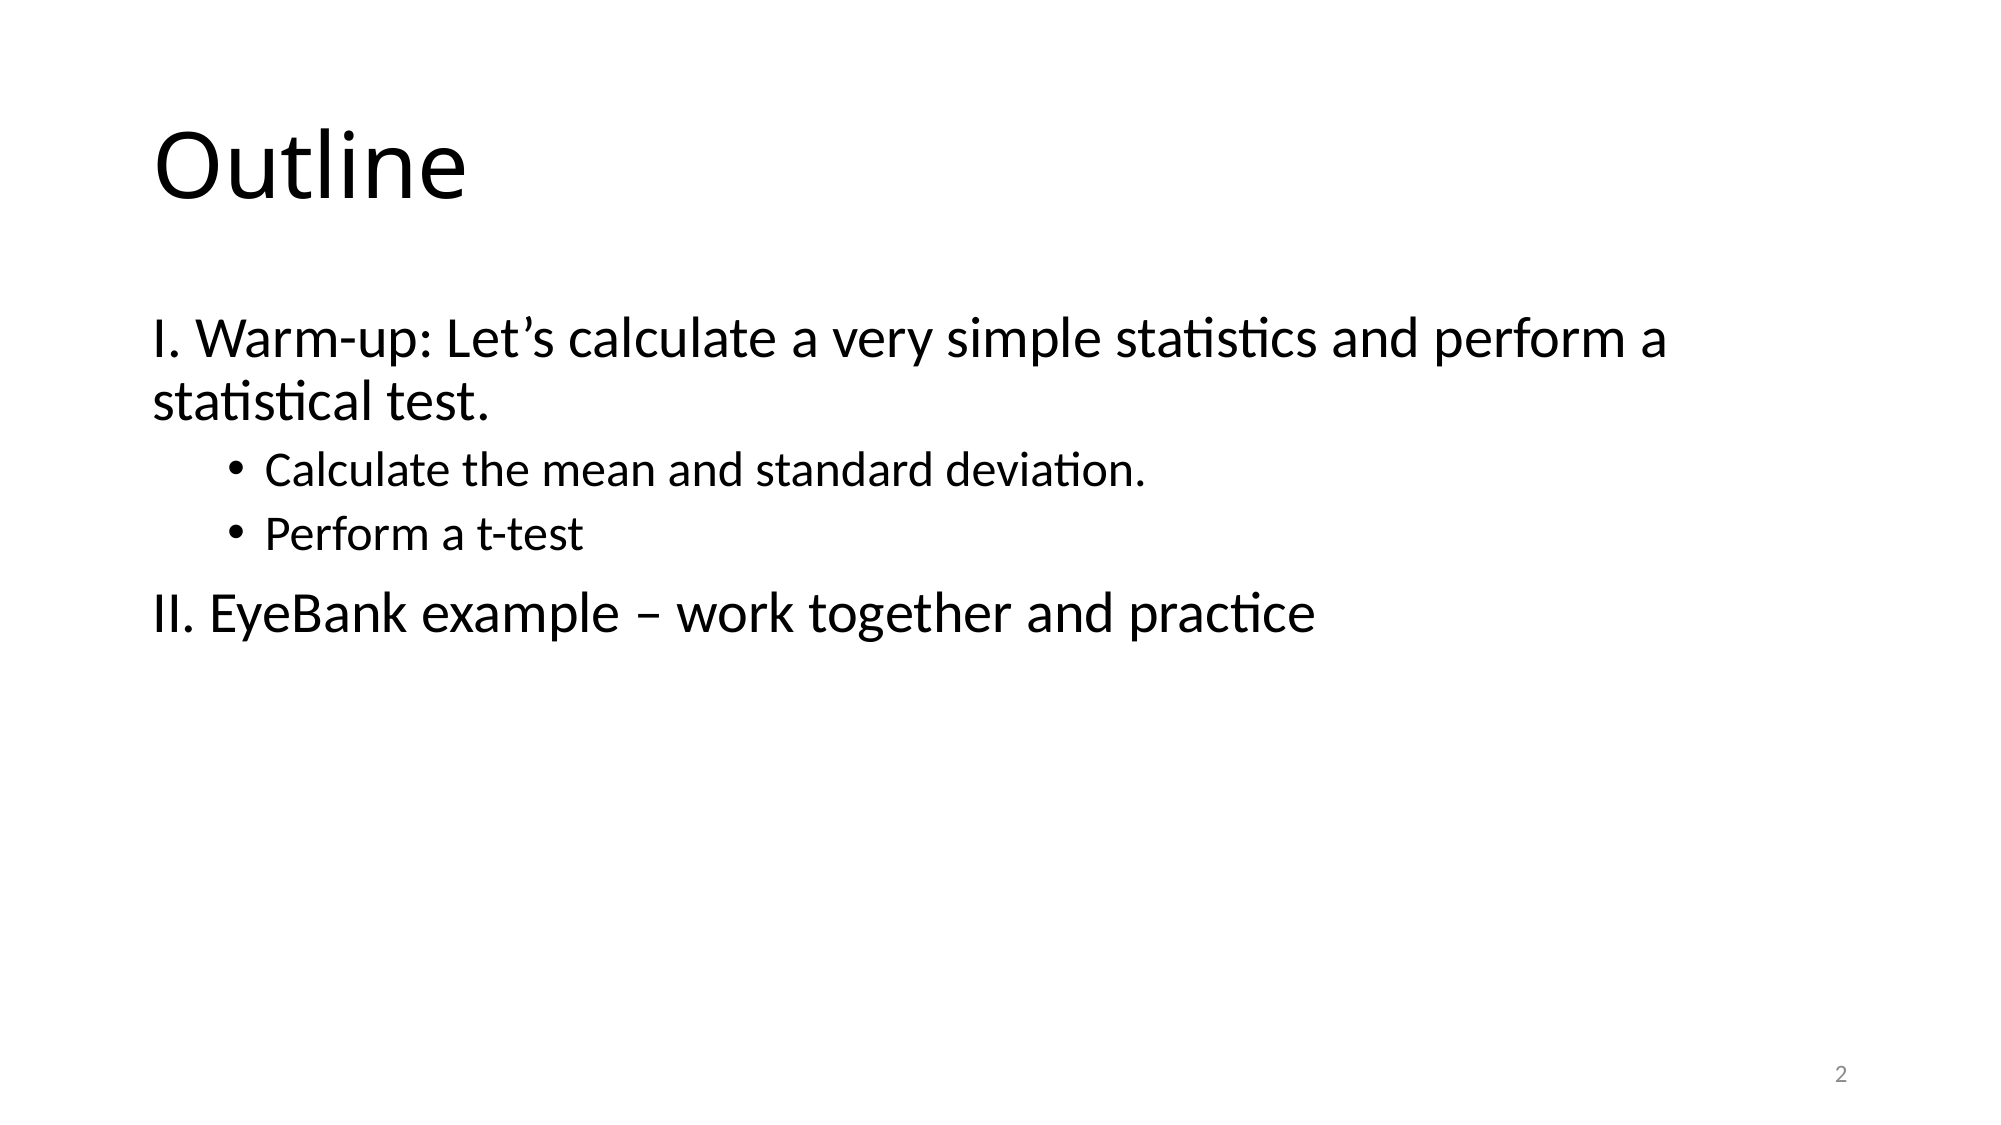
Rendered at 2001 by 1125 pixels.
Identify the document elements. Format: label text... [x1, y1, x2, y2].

title Outline [137, 59, 1863, 278]
list I. Warm-up: Let’s calculate a very simple statistics and perform a statistical test. Calculate the mean and standard deviation. Perform a t-test II. EyeBank example – work together and practice [137, 299, 1863, 1014]
slide_number 1 [1412, 1042, 1863, 1103]
